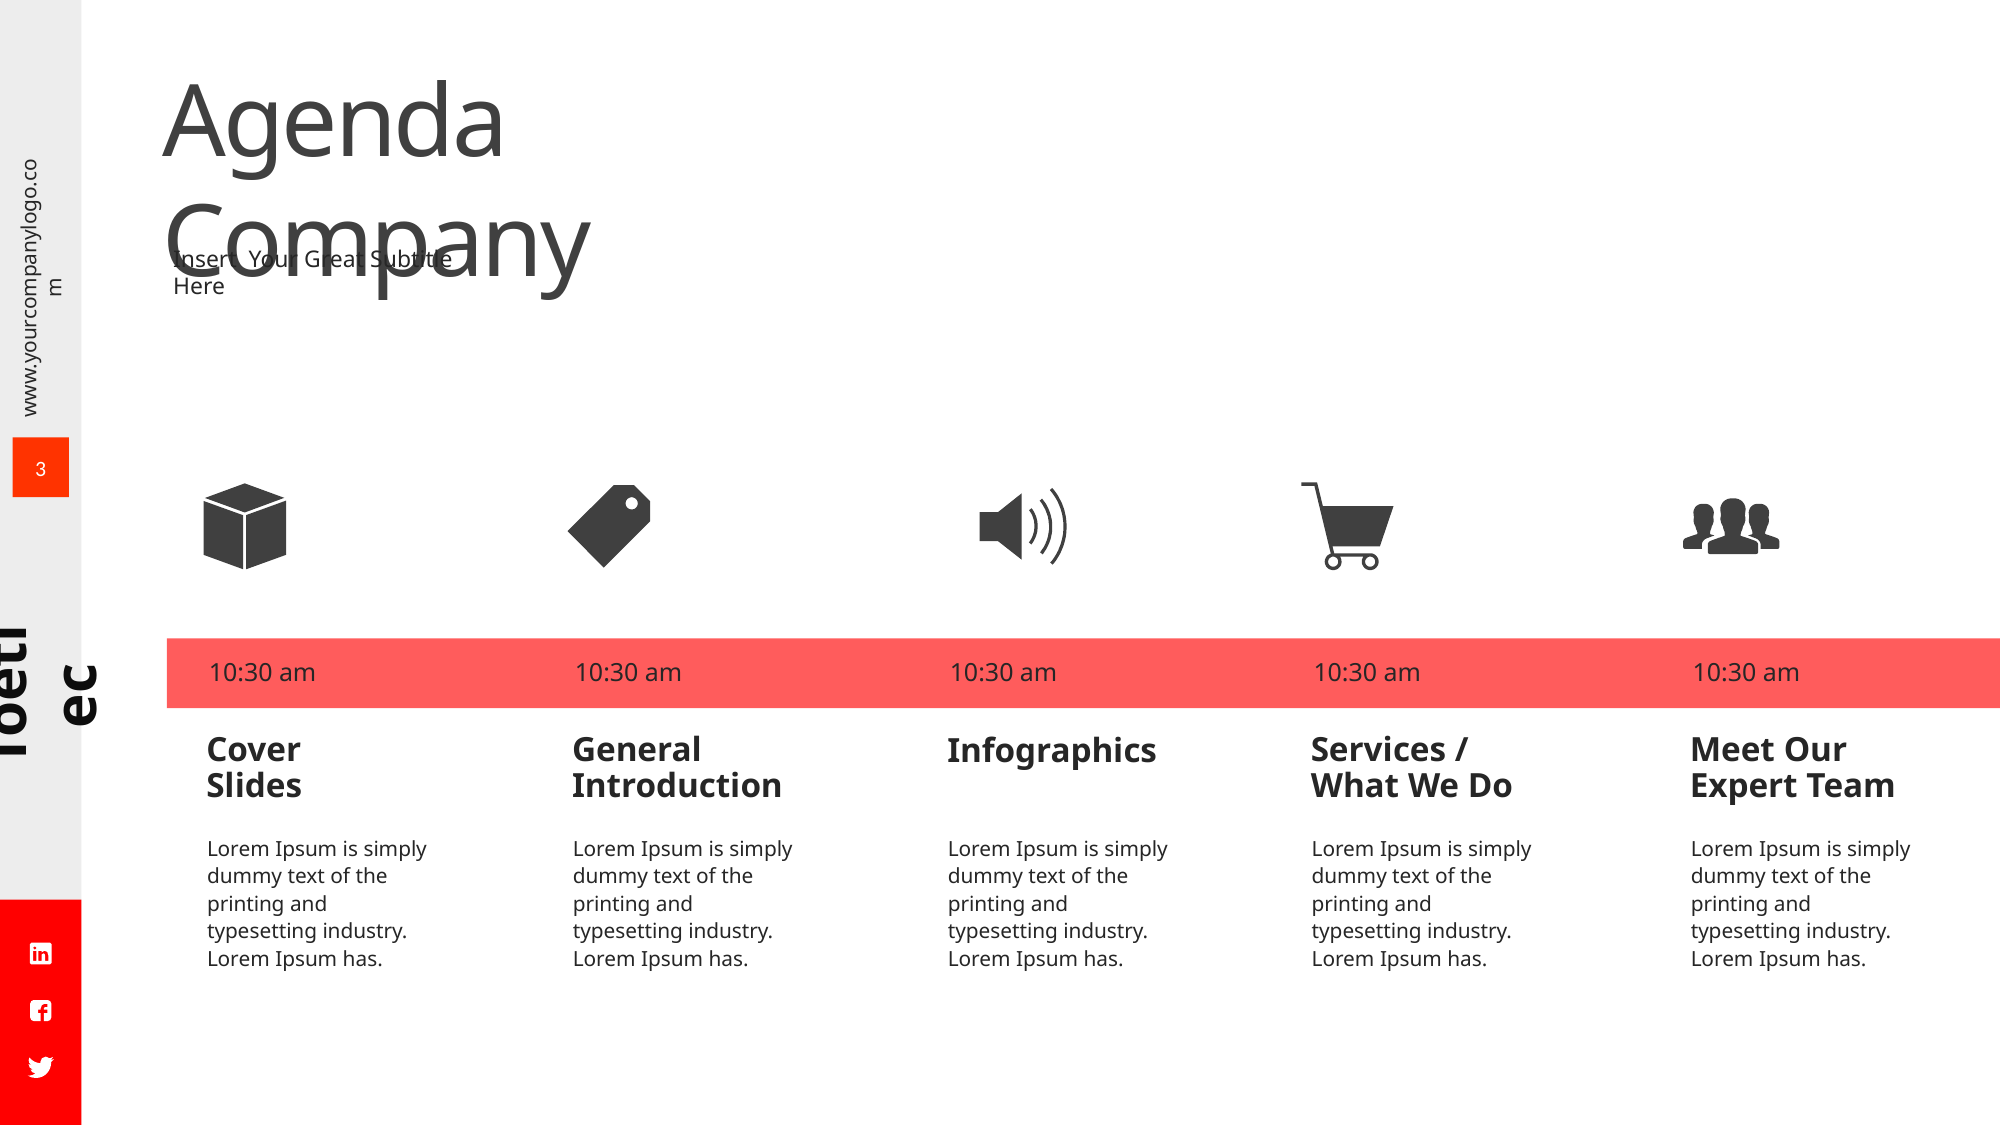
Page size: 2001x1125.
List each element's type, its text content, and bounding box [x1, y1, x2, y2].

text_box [203, 483, 287, 570]
text_box Services / What We Do [1295, 728, 1550, 810]
text_box [1301, 482, 1394, 571]
slide_number 3 [12, 437, 69, 498]
text_box Meet Our Expert Team [1674, 728, 1929, 810]
text_box Lorem Ipsum is simply dummy text of the printing and typesetting industry. Lorem Ipsum has. [1307, 828, 1546, 975]
text_box 10:30 am [570, 649, 768, 691]
text_box 10:30 am [1688, 649, 1886, 691]
text_box [166, 637, 2000, 709]
text_box Infographics [932, 711, 1187, 793]
text_box Insert Your Great Subtitle Here [158, 237, 512, 307]
text_box Cover Slides [191, 728, 445, 810]
text_box Agenda Company [147, 116, 677, 236]
text_box Lorem Ipsum is simply dummy text of the printing and typesetting industry. Lorem Ipsum has. [943, 828, 1183, 975]
text_box 10:30 am [945, 649, 1143, 691]
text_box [979, 487, 1067, 565]
text_box Lorem Ipsum is simply dummy text of the printing and typesetting industry. Lorem Ipsum has. [202, 828, 442, 975]
text_box [567, 485, 651, 568]
text_box 10:30 am [1309, 649, 1507, 691]
text_box General Introduction [557, 728, 811, 810]
text_box 10:30 am [204, 649, 402, 691]
text_box Lorem Ipsum is simply dummy text of the printing and typesetting industry. Lorem Ipsum has. [568, 828, 807, 975]
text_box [1683, 498, 1780, 555]
text_box Lorem Ipsum is simply dummy text of the printing and typesetting industry. Lorem Ipsum has. [1686, 828, 1925, 975]
